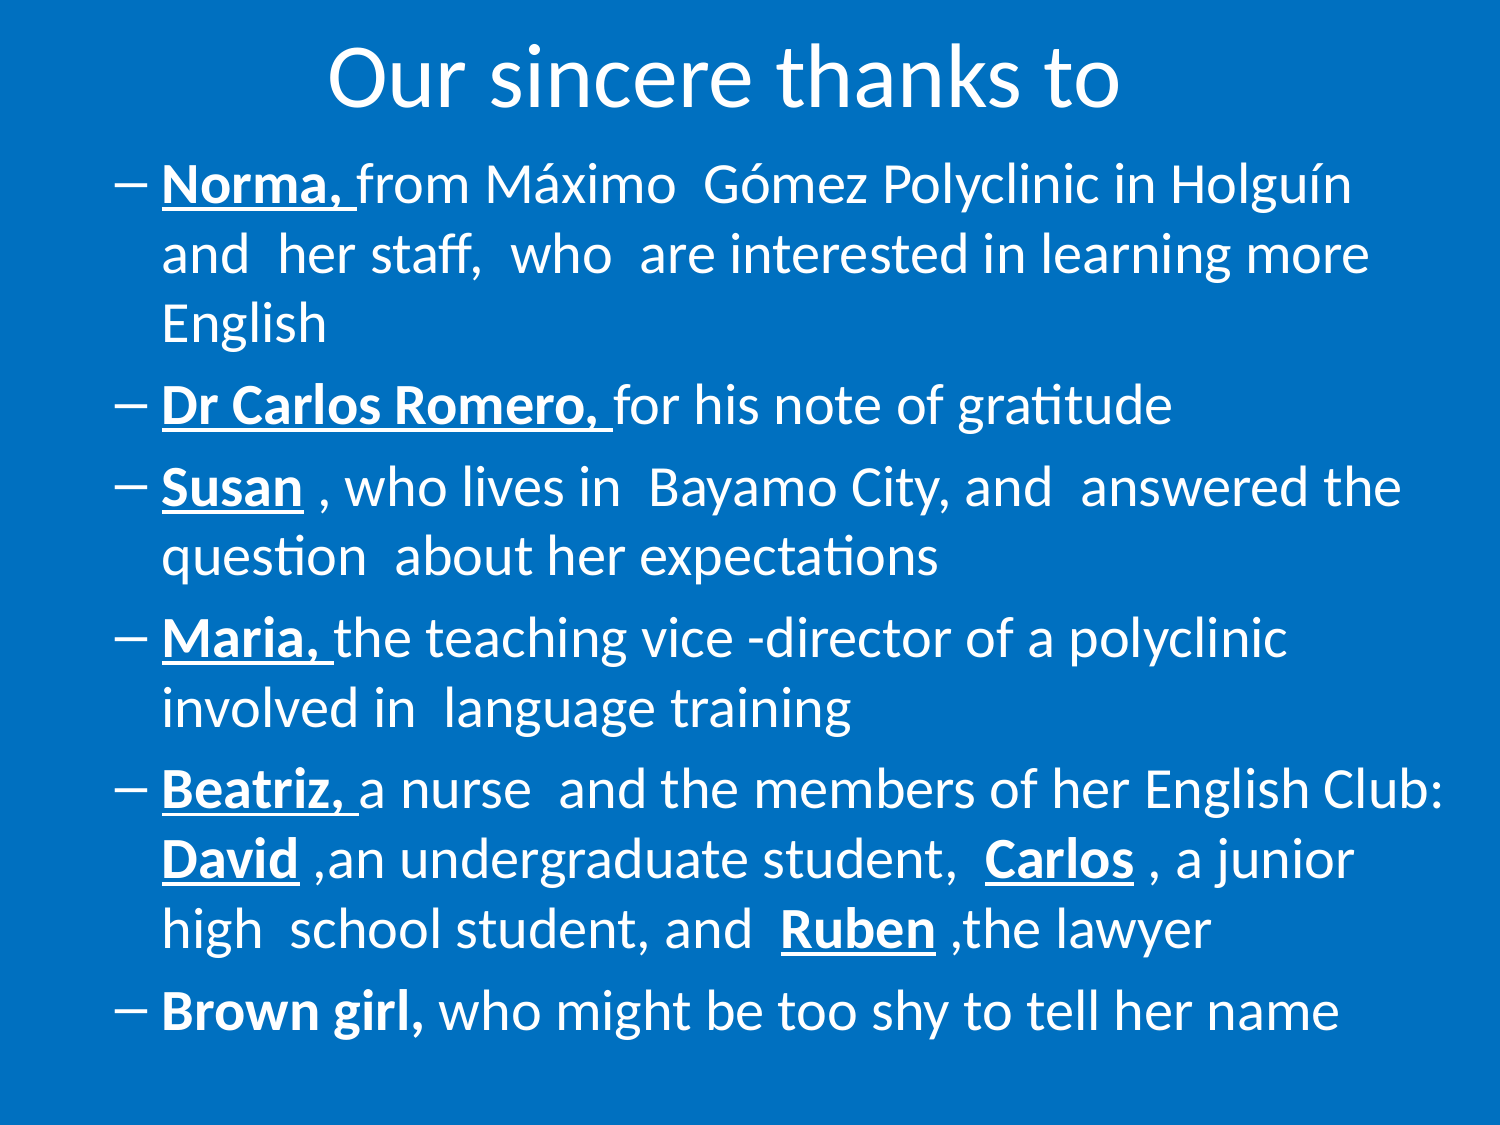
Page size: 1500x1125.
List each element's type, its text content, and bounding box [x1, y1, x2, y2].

list Norma, from Máximo Gómez Polyclinic in Holguín and her staff, who are interested in learning more English Dr Carlos Romero, for his note of gratitude Susan , who lives in Bayamo City, and answered the question about her expectations Maria, the teaching vice -director of a polyclinic involved in language training Beatriz, a nurse and the members of her English Club: David ,an undergraduate student, Carlos , a junior high school student, and Ruben ,the lawyer Brown girl, who might be too shy to tell her name [24, 137, 1463, 1100]
title Our sincere thanks to [62, 3, 1388, 137]
